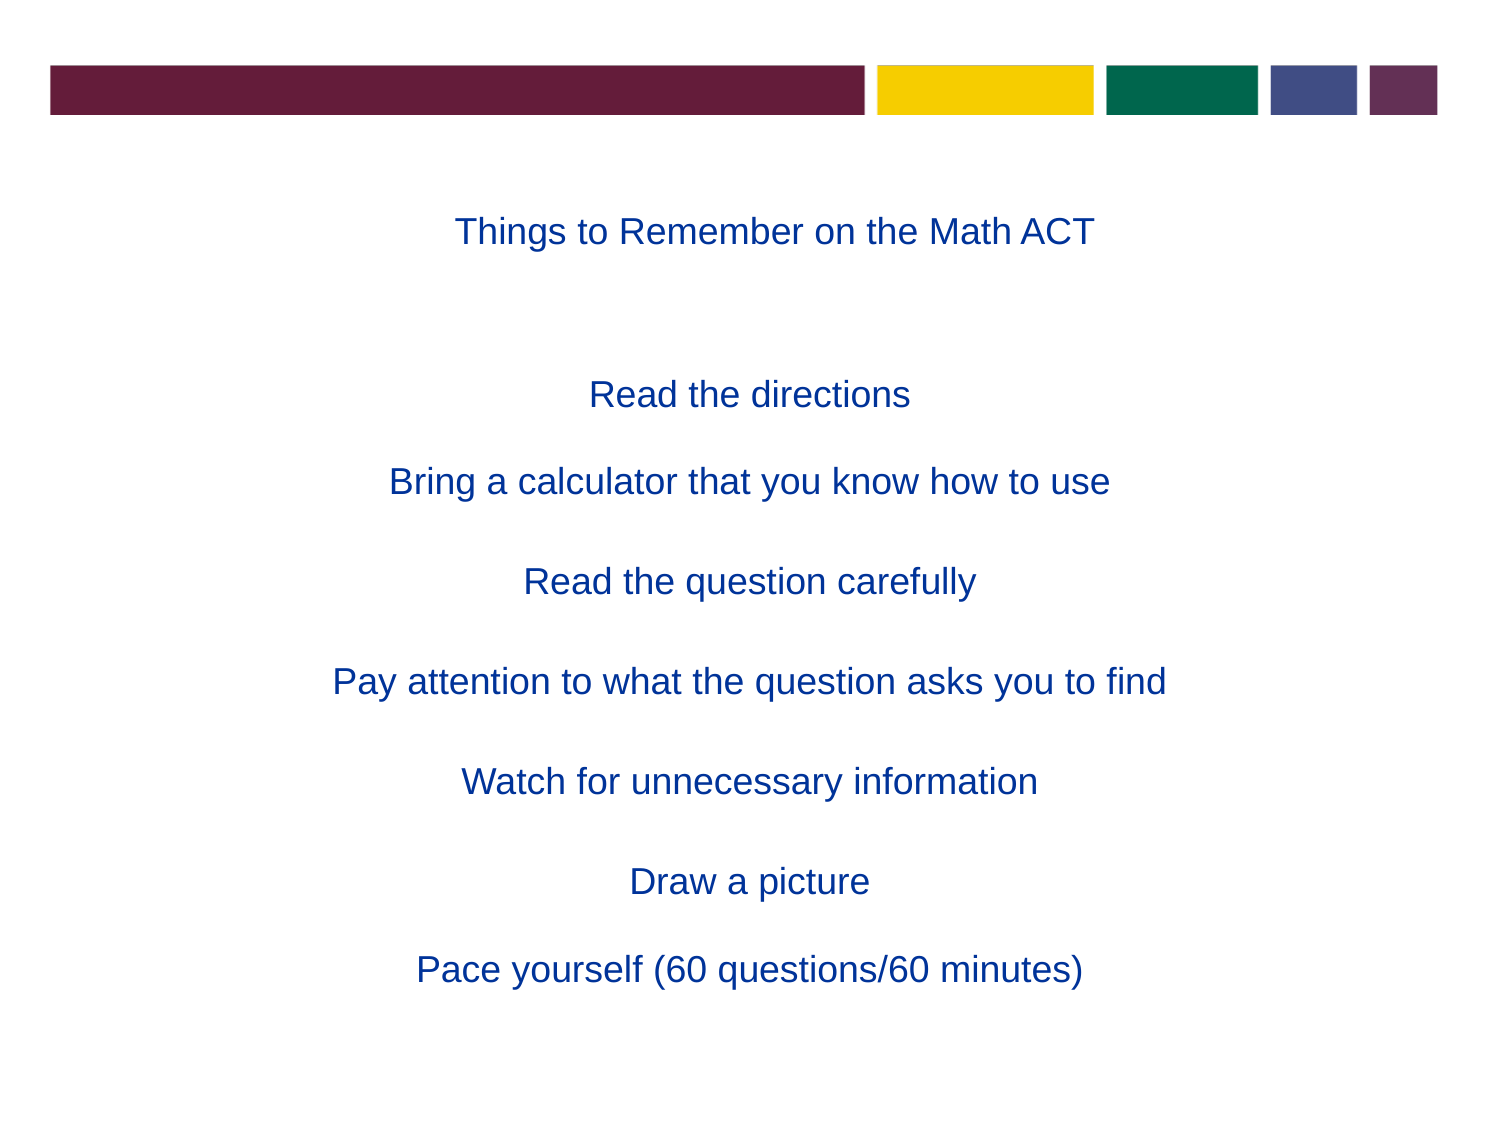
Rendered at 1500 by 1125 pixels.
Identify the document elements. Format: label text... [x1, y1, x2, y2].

picture [37, 49, 1438, 116]
text_box Bring a calculator that you know how to use [0, 449, 1500, 510]
text_box Read the directions [0, 362, 1500, 423]
text_box Pace yourself (60 questions/60 minutes) [0, 937, 1500, 998]
text_box Pay attention to what the question asks you to find [0, 649, 1500, 710]
text_box Things to Remember on the Math ACT [312, 199, 1238, 260]
text_box Watch for unnecessary information [0, 749, 1500, 810]
text_box Draw a picture [0, 849, 1500, 910]
text_box Read the question carefully [0, 549, 1500, 610]
